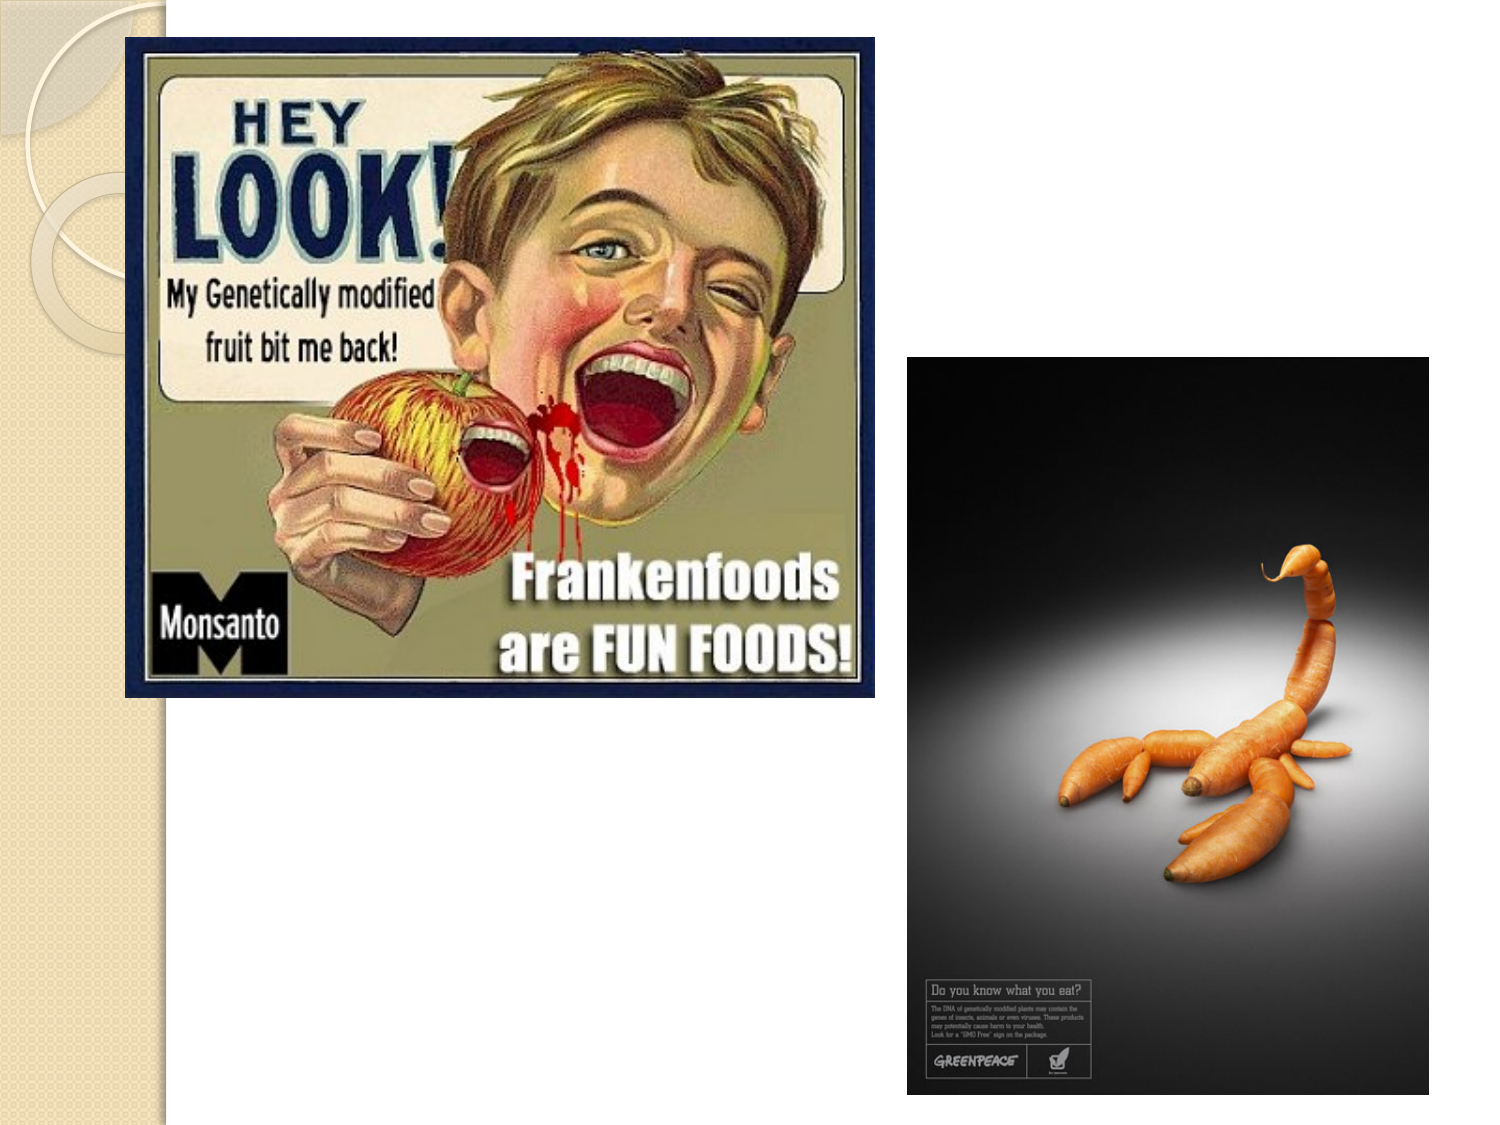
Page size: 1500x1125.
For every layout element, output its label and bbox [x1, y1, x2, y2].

picture [907, 357, 1429, 1095]
list [124, 37, 876, 698]
